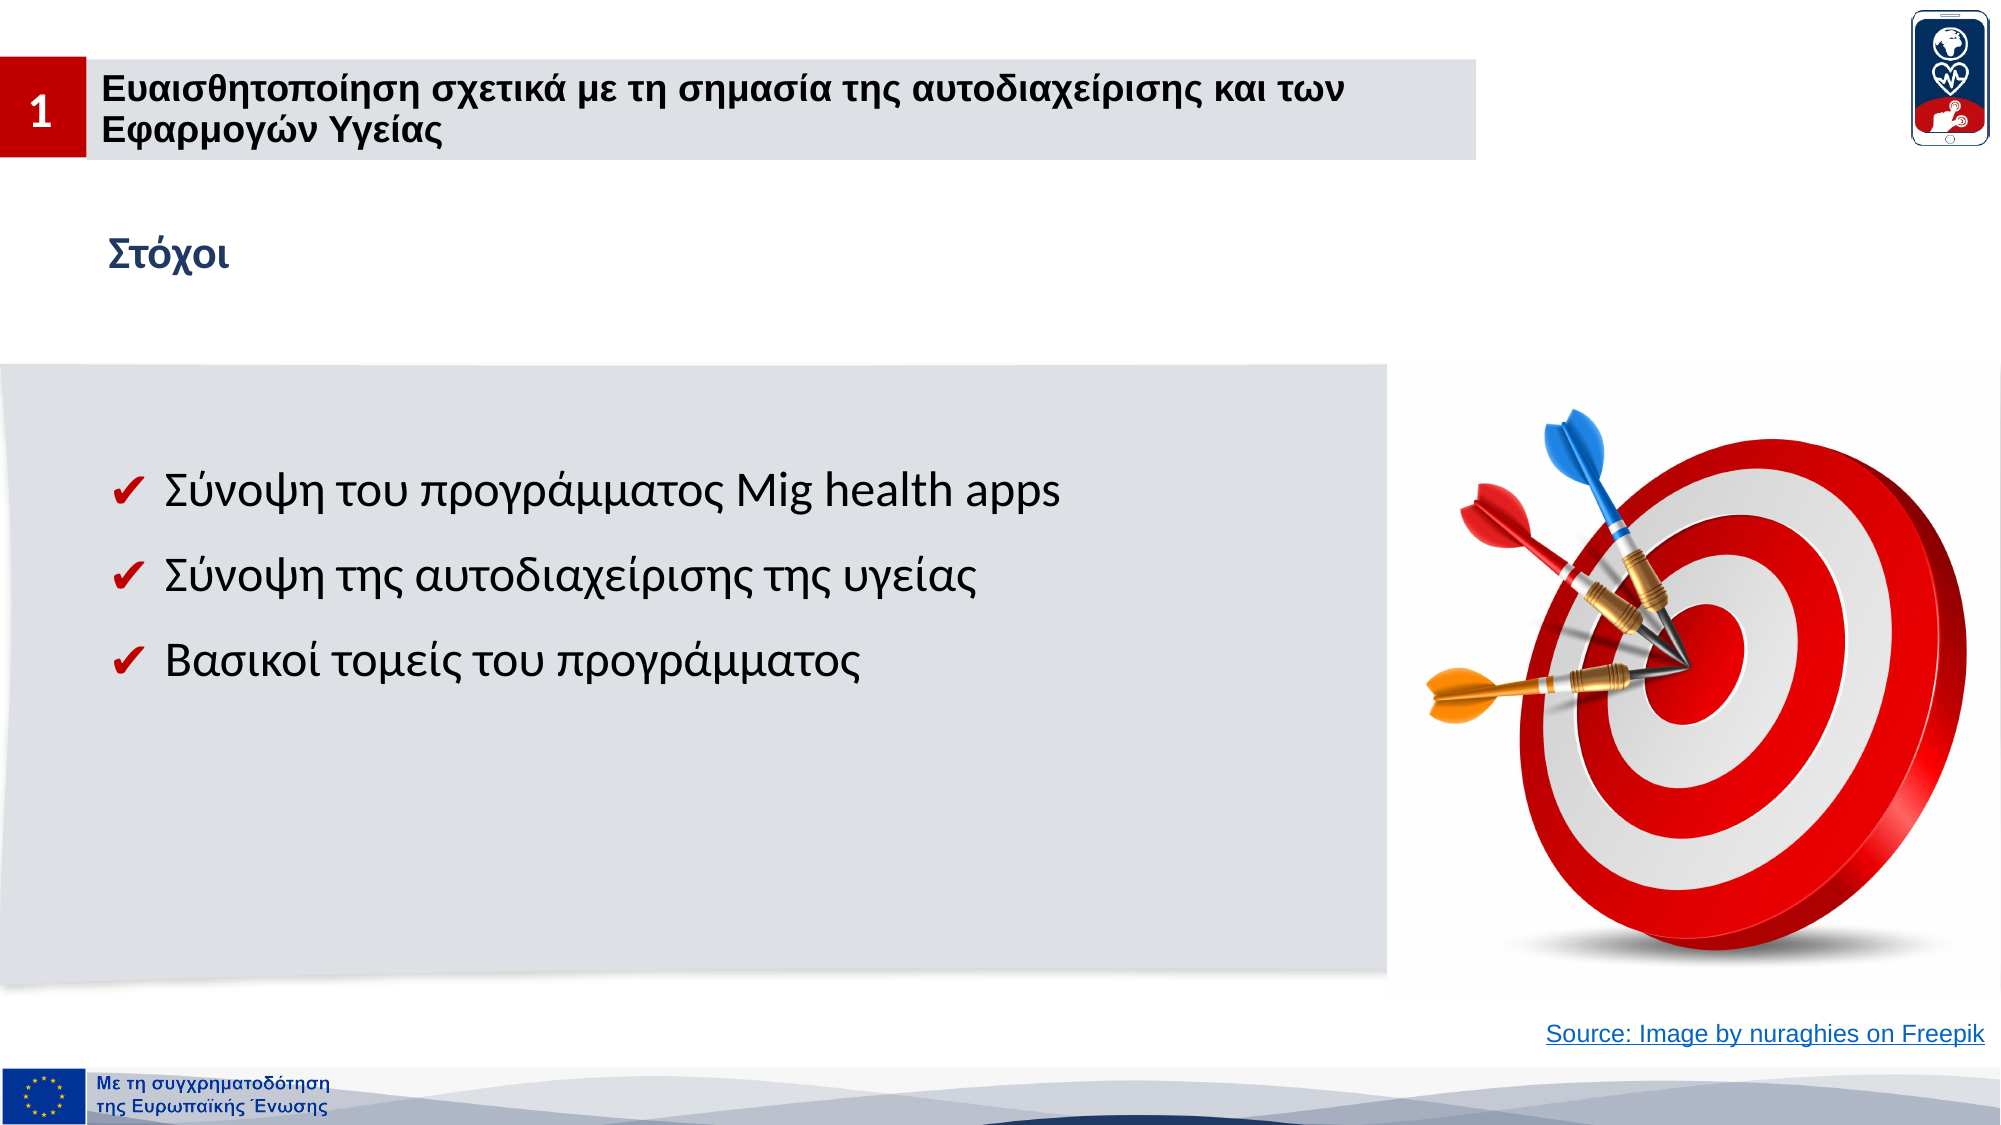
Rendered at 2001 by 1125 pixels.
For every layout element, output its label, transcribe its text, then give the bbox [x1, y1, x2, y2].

picture [1911, 10, 1990, 146]
picture [1387, 361, 2000, 998]
title Στόχοι [93, 203, 1819, 305]
text_box 1 [0, 56, 87, 158]
text_box Ευαισθητοποίηση σχετικά με τη σημασία της αυτοδιαχείρισης και των Εφαρμογών Υγείας [86, 59, 1477, 160]
picture [0, 1064, 2001, 1125]
text_box Σύνοψη του προγράμματος Mig health apps Σύνοψη της αυτοδιαχείρισης της υγείας Βασικοί τομείς του προγράμματος [93, 448, 1192, 731]
text_box Source: Image by nuraghies on Freepik [1363, 1009, 2000, 1055]
